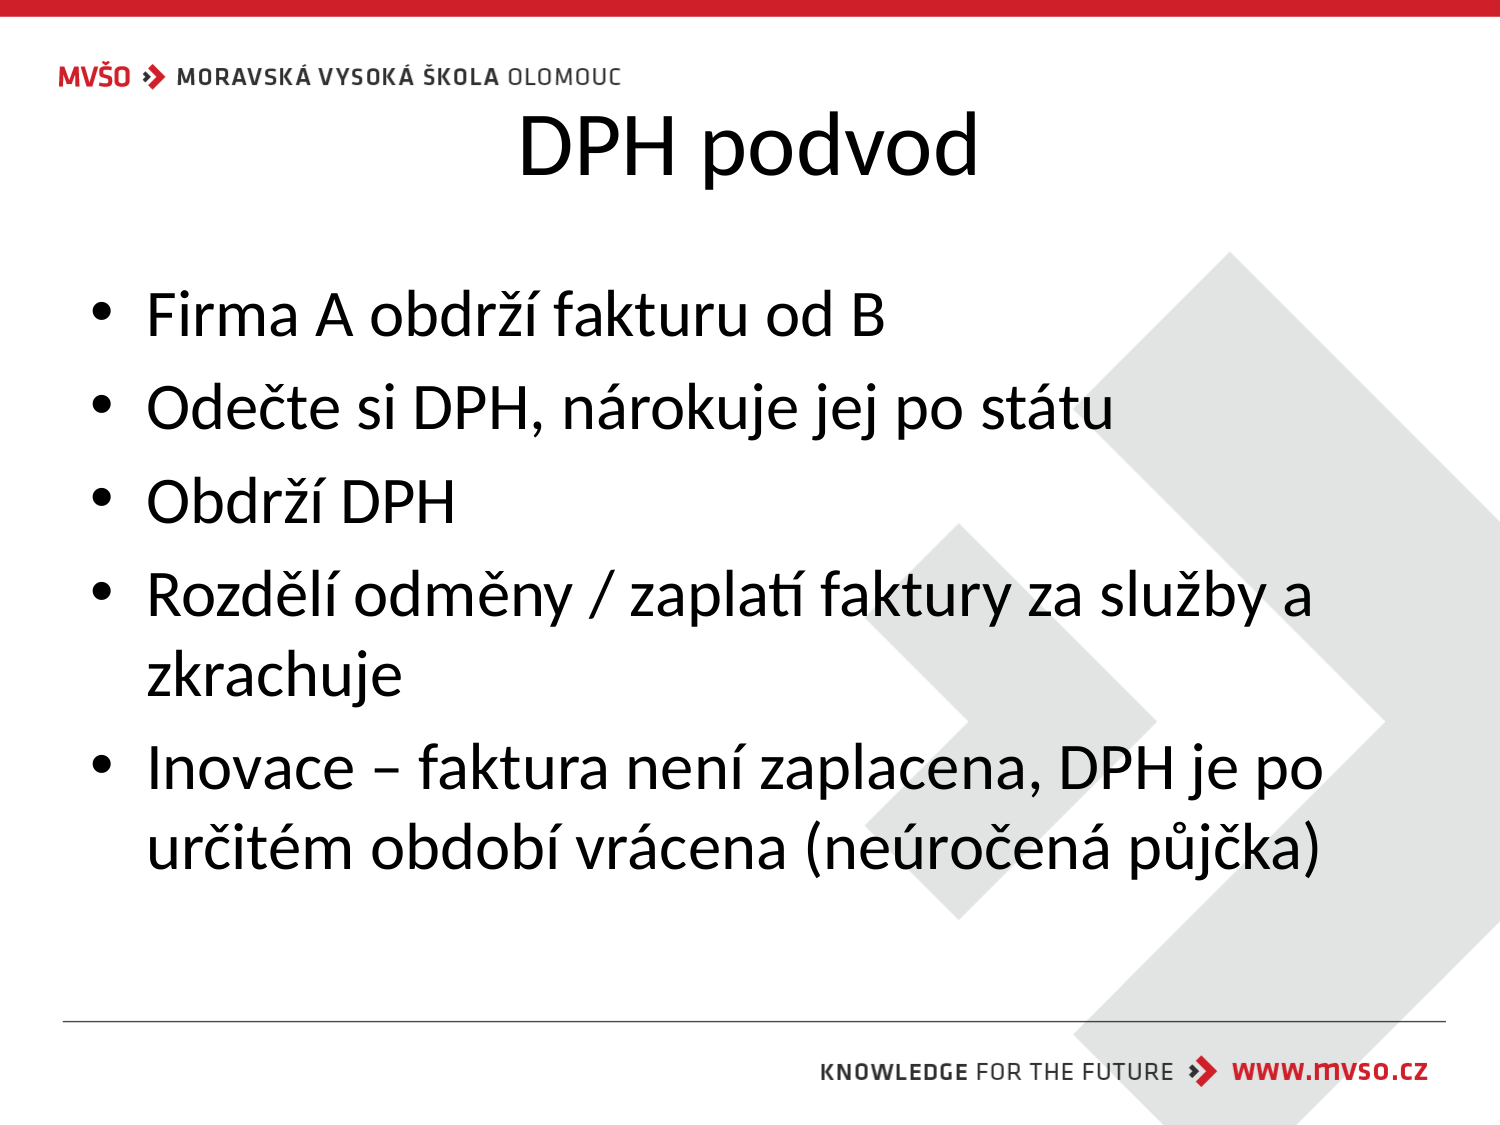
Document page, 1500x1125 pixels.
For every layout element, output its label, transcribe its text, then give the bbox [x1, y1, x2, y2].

title DPH podvod [75, 45, 1425, 233]
picture [0, 0, 1500, 1125]
list Firma A obdrží fakturu od B Odečte si DPH, nárokuje jej po státu Obdrží DPH Rozdělí odměny / zaplatí faktury za služby a zkrachuje Inovace – faktura není zaplacena, DPH je po určitém období vrácena (neúročená půjčka) [75, 262, 1425, 1005]
